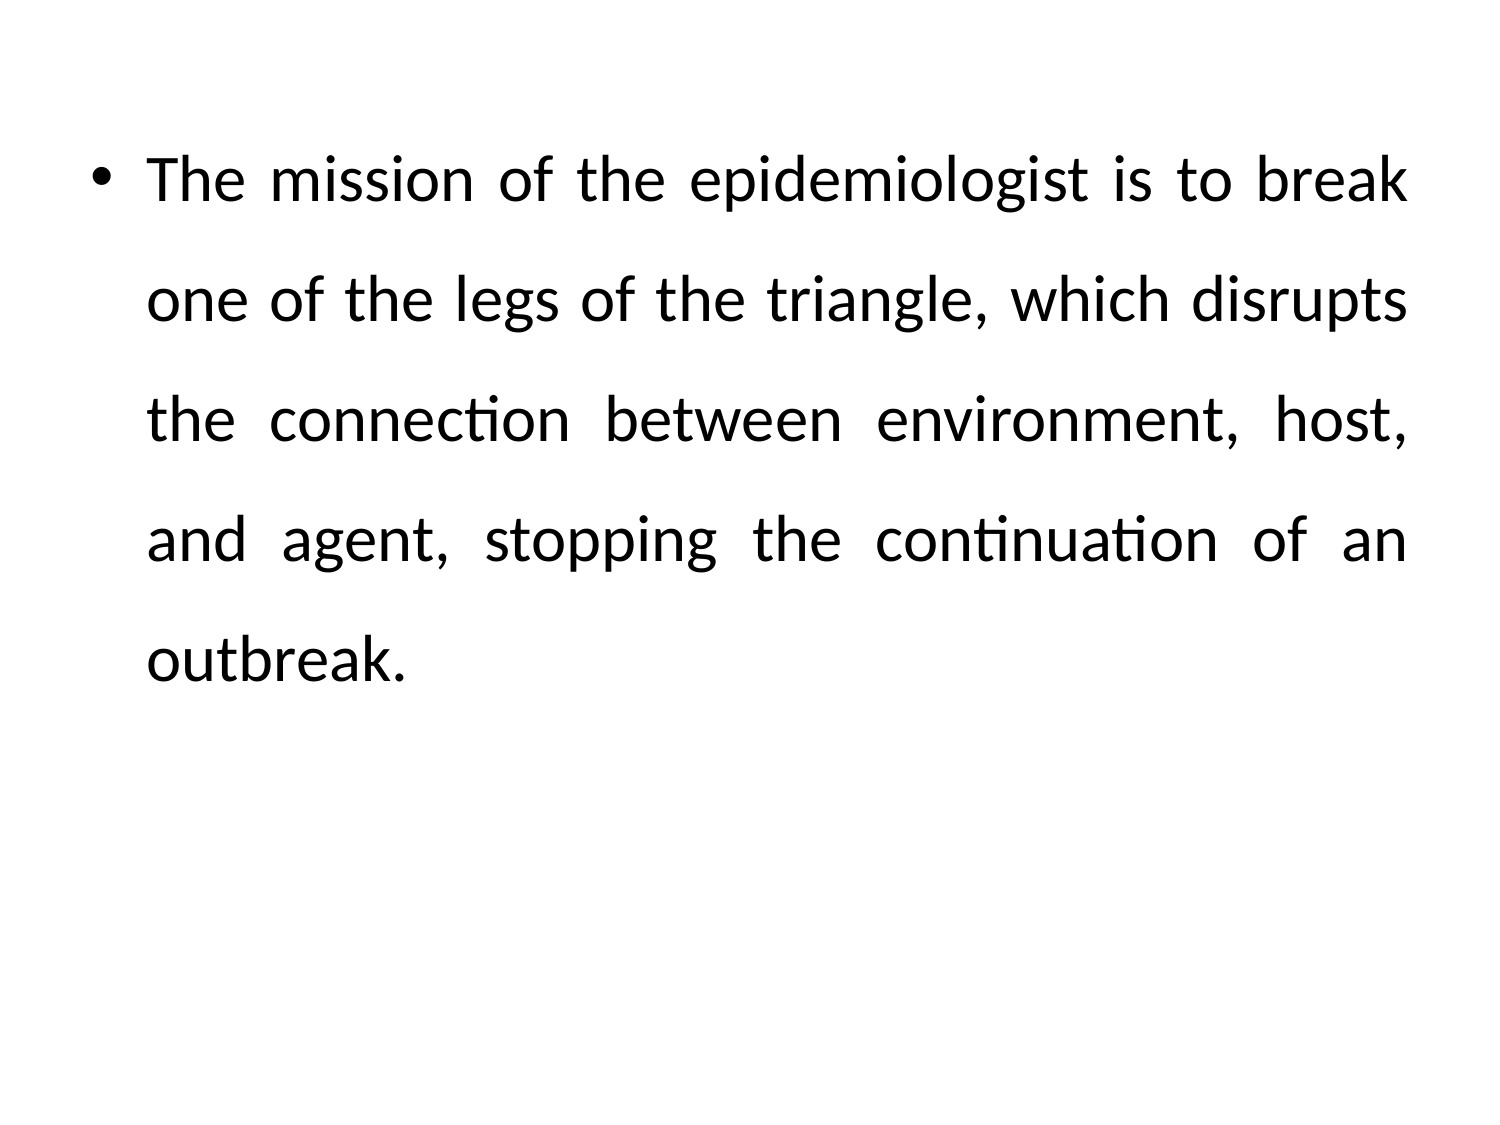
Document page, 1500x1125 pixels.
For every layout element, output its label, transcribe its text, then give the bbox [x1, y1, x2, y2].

list The mission of the epidemiologist is to break one of the legs of the triangle, which disrupts the connection between environment, host, and agent, stopping the continuation of an outbreak. [75, 87, 1425, 1005]
